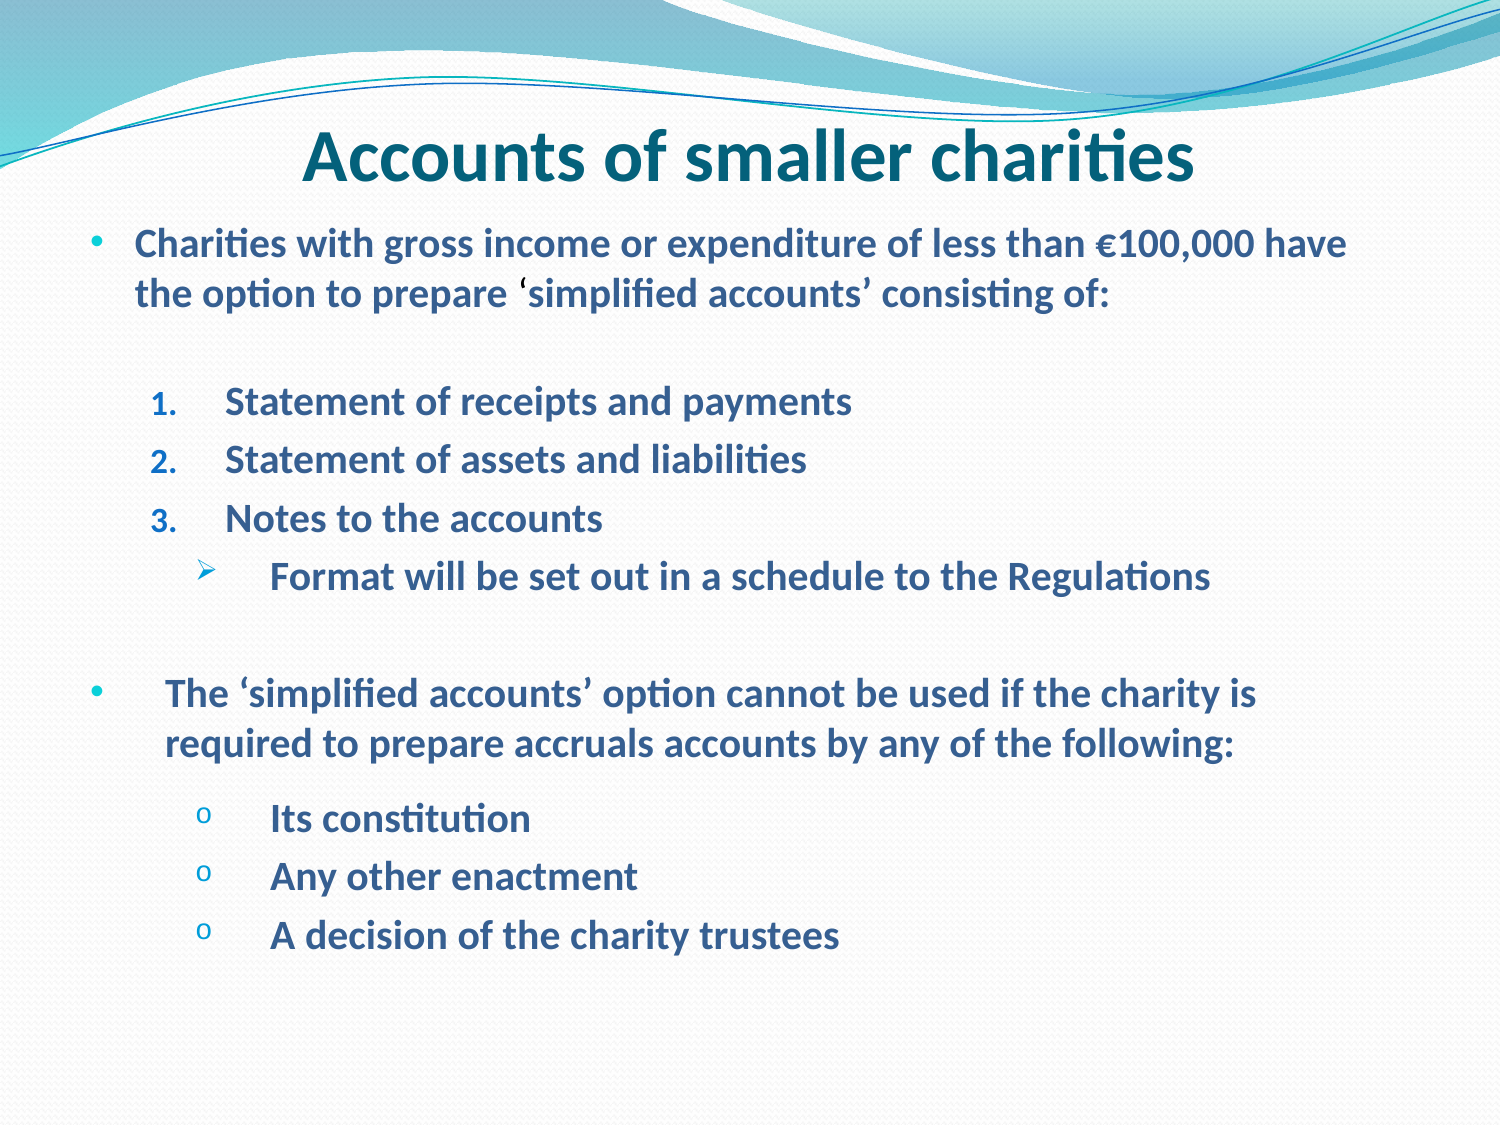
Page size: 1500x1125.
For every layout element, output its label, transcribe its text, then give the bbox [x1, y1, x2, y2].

title Accounts of smaller charities [74, 115, 1426, 197]
list Charities with gross income or expenditure of less than €100,000 have the option to prepare ‘simplified accounts’ consisting of: Statement of receipts and payments Statement of assets and liabilities Notes to the accounts Format will be set out in a schedule to the Regulations The ‘simplified accounts’ option cannot be used if the charity is required to prepare accruals accounts by any of the following: Its constitution Any other enactment A decision of the charity trustees [74, 207, 1426, 1038]
